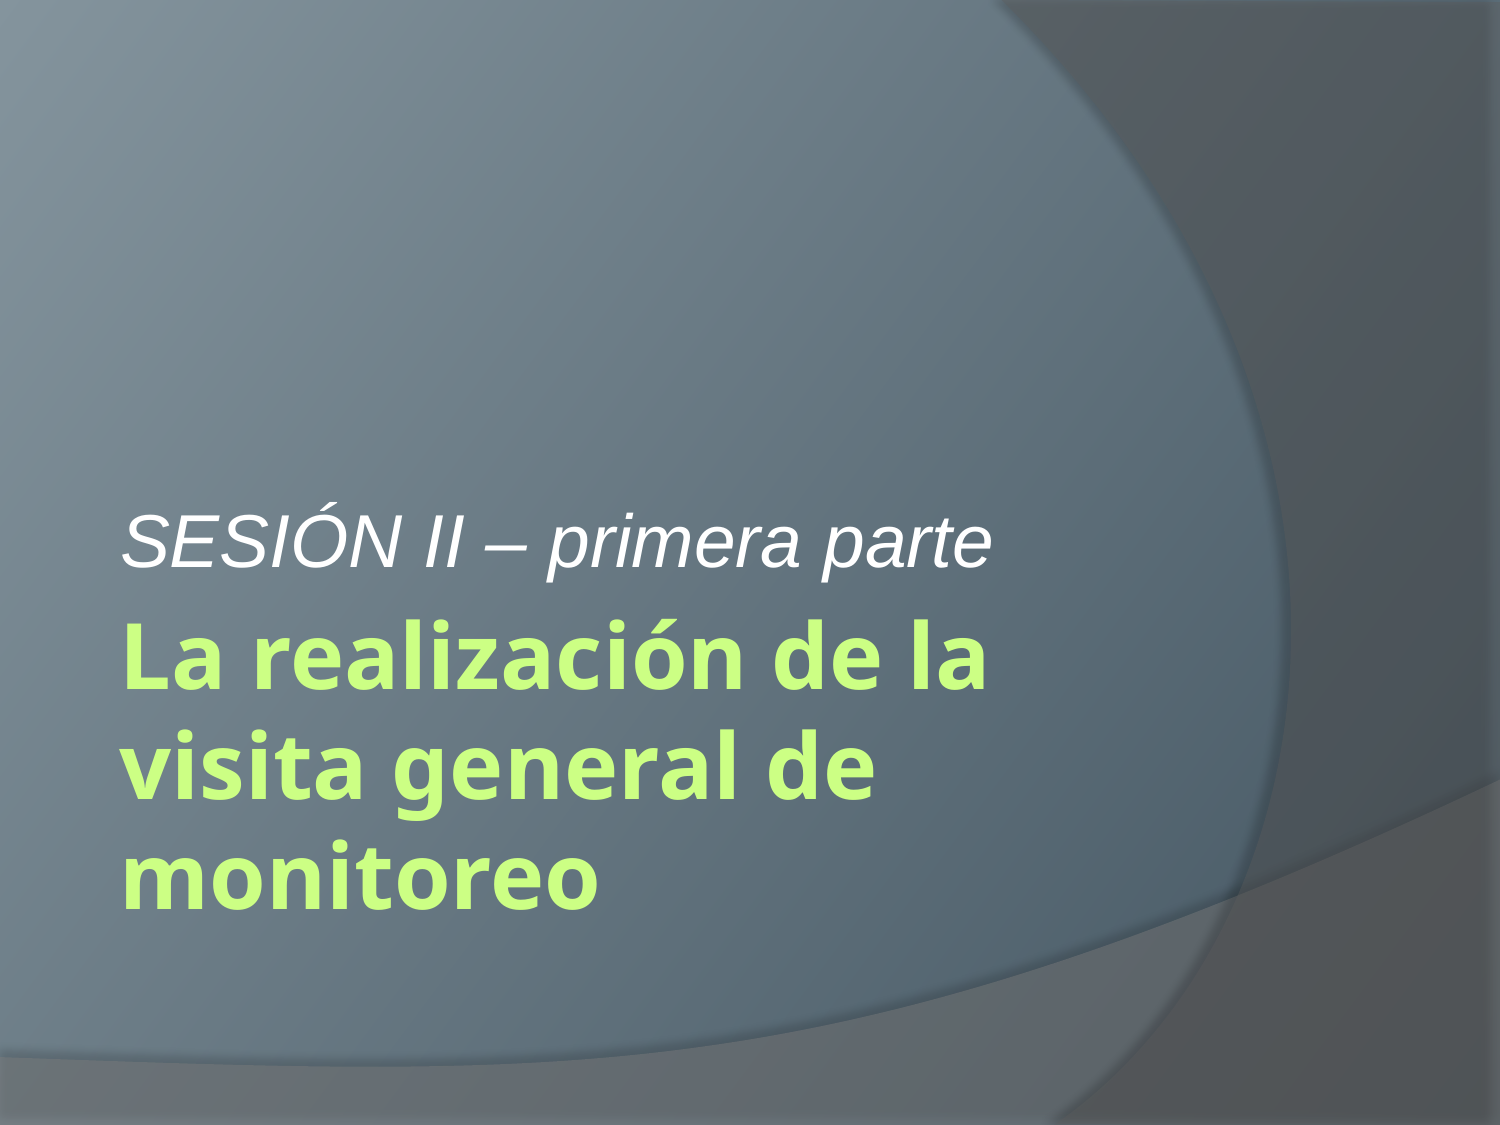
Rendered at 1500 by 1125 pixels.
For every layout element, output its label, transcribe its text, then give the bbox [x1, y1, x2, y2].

title La realización de la visita general de monitoreo [112, 597, 1200, 898]
list SESIÓN II – primera parte [112, 407, 1200, 583]
